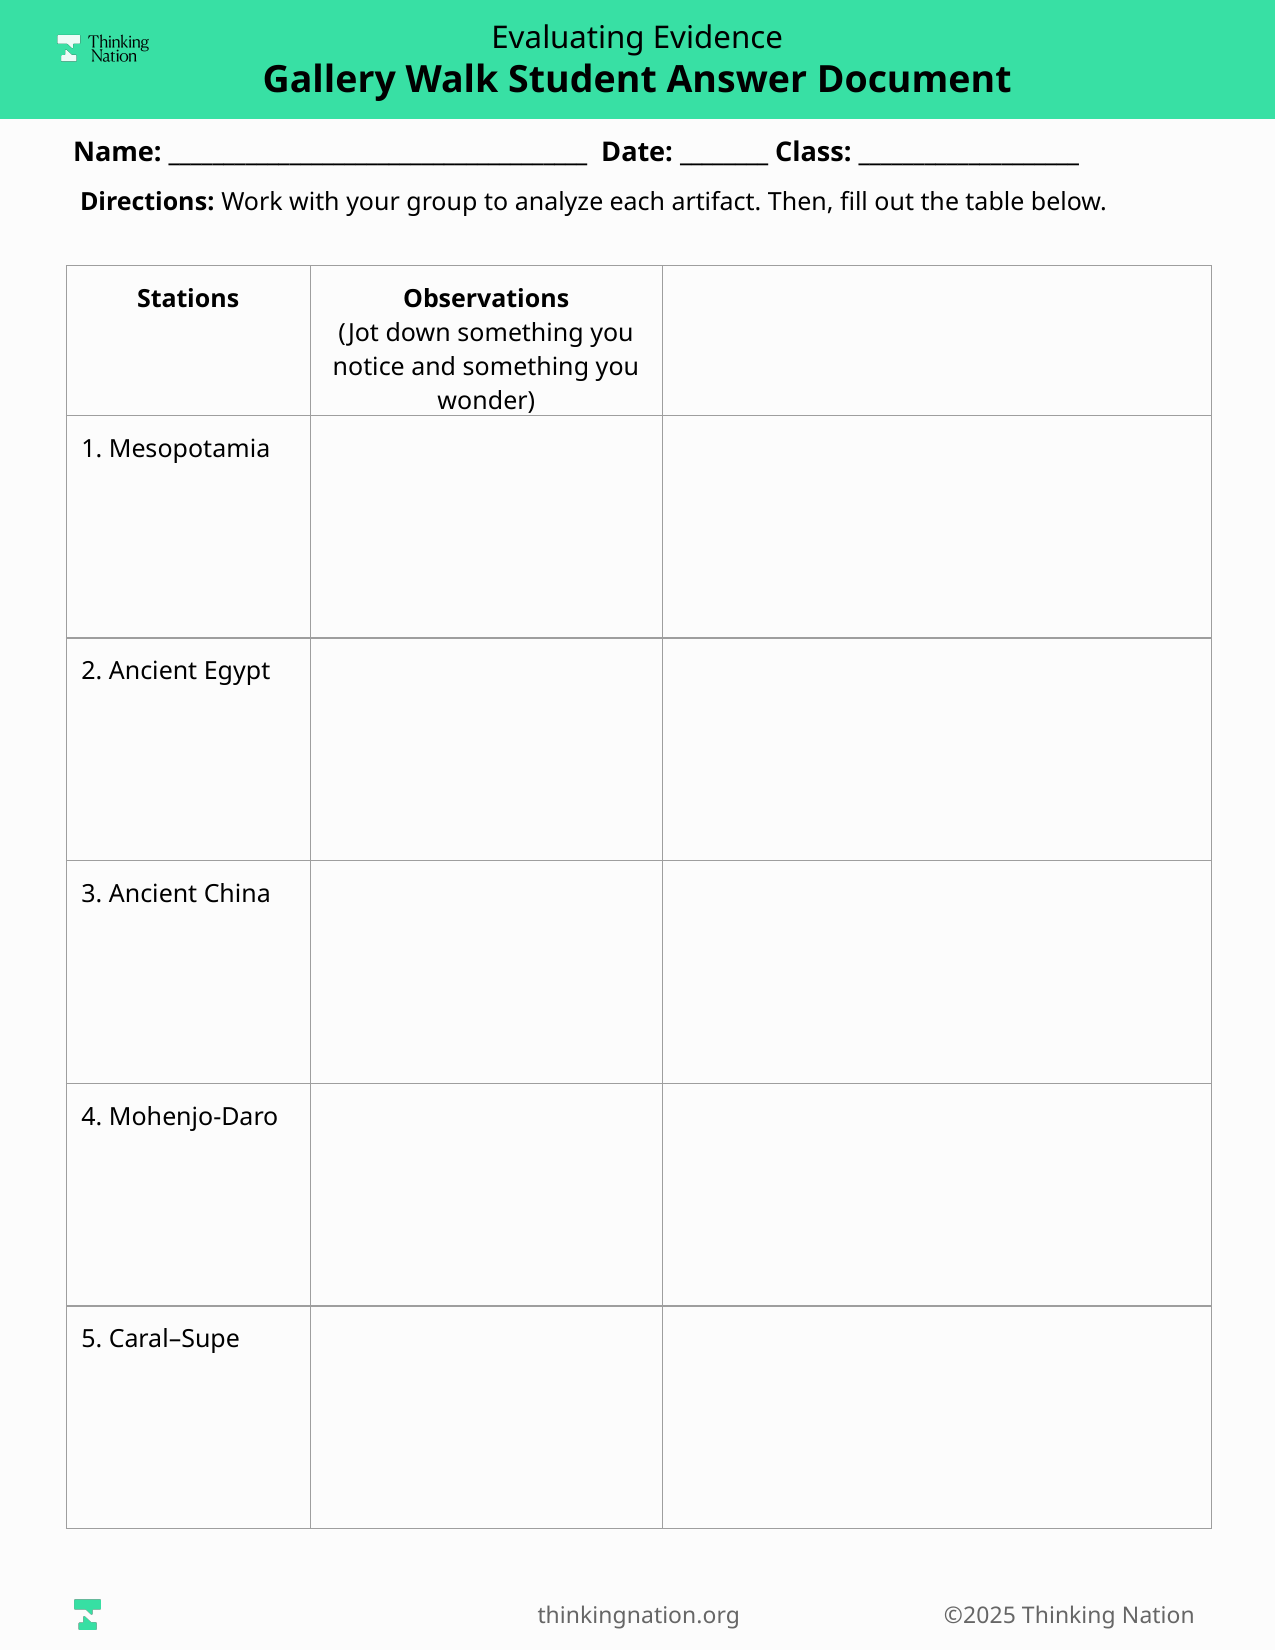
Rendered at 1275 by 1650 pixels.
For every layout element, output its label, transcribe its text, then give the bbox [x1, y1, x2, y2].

table_cell 5. Caral–Supe [67, 1307, 310, 1528]
table_cell [311, 861, 662, 1083]
table_cell 1. Mesopotamia [67, 416, 310, 637]
table_cell [311, 639, 662, 860]
table_cell 3. Ancient China [67, 861, 310, 1083]
text_box Name: ______________________________________ Date: ________ Class: ____________________ [57, 118, 1218, 181]
table_header [663, 266, 1211, 415]
text_box Evaluating Evidence Gallery Walk Student Answer Document [0, 0, 1275, 119]
text_box ©2025 Thinking Nation [909, 1584, 1211, 1636]
table_cell [311, 1084, 662, 1305]
table_cell [663, 416, 1211, 637]
text_box thinkingnation.org [488, 1584, 790, 1636]
text_box Directions: Work with your group to analyze each artifact. Then, fill out the table below. [65, 181, 1210, 231]
table_cell [663, 1084, 1211, 1305]
table_cell [311, 1307, 662, 1528]
table_cell [663, 639, 1211, 860]
table_cell [663, 861, 1211, 1083]
table_cell 2. Ancient Egypt [67, 639, 310, 860]
table_header Observations (Jot down something you notice and something you wonder) [311, 266, 662, 415]
table_cell [311, 416, 662, 637]
picture [47, 26, 152, 71]
table_header Stations [67, 266, 310, 415]
picture [65, 1592, 109, 1636]
table_cell 4. Mohenjo-Daro [67, 1084, 310, 1305]
table_cell [663, 1307, 1211, 1528]
